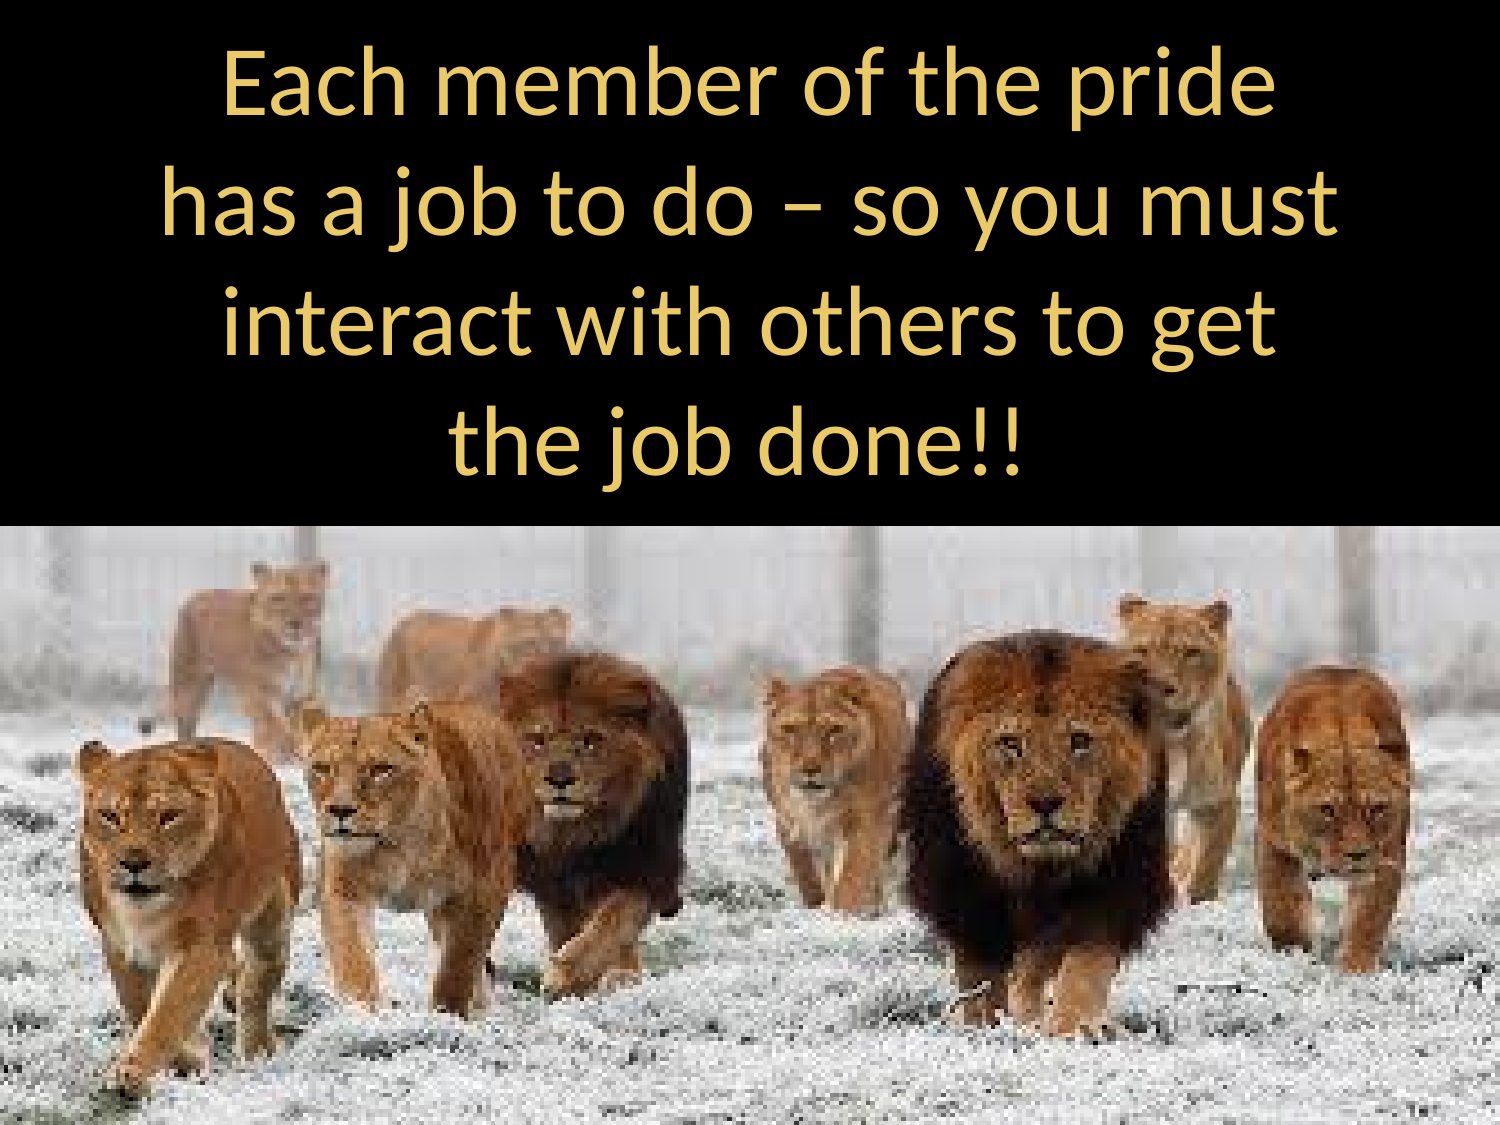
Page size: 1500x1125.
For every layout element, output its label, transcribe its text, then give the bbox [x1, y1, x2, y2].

picture [0, 525, 1500, 1125]
title Each member of the pride has a job to do – so you must interact with others to get the job done!! [127, 73, 1372, 504]
